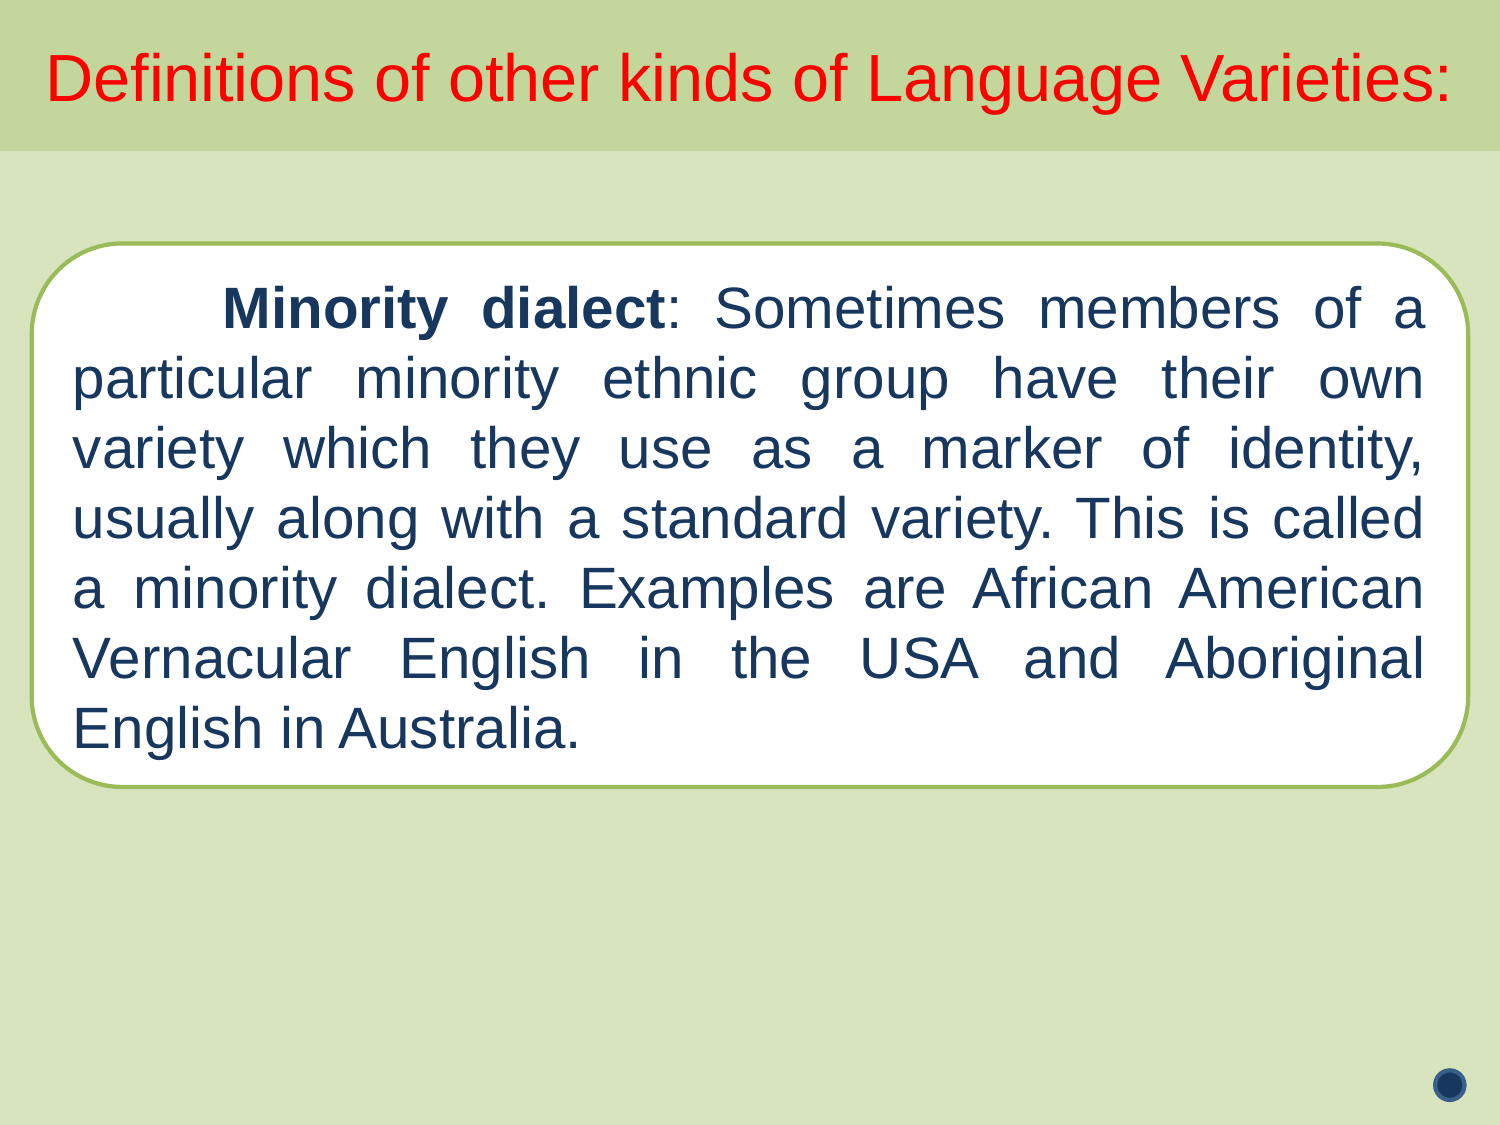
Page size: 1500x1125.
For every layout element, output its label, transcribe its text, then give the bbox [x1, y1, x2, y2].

text_box [1433, 1068, 1467, 1103]
text_box Minority dialect: Sometimes members of a particular minority ethnic group have their own variety which they use as a marker of identity, usually along with a standard variety. This is called a minority dialect. Examples are African American Vernacular English in the USA and Aboriginal English in Australia. [29, 241, 1471, 790]
text_box Definitions of other kinds of Language Varieties: [0, 0, 1500, 151]
